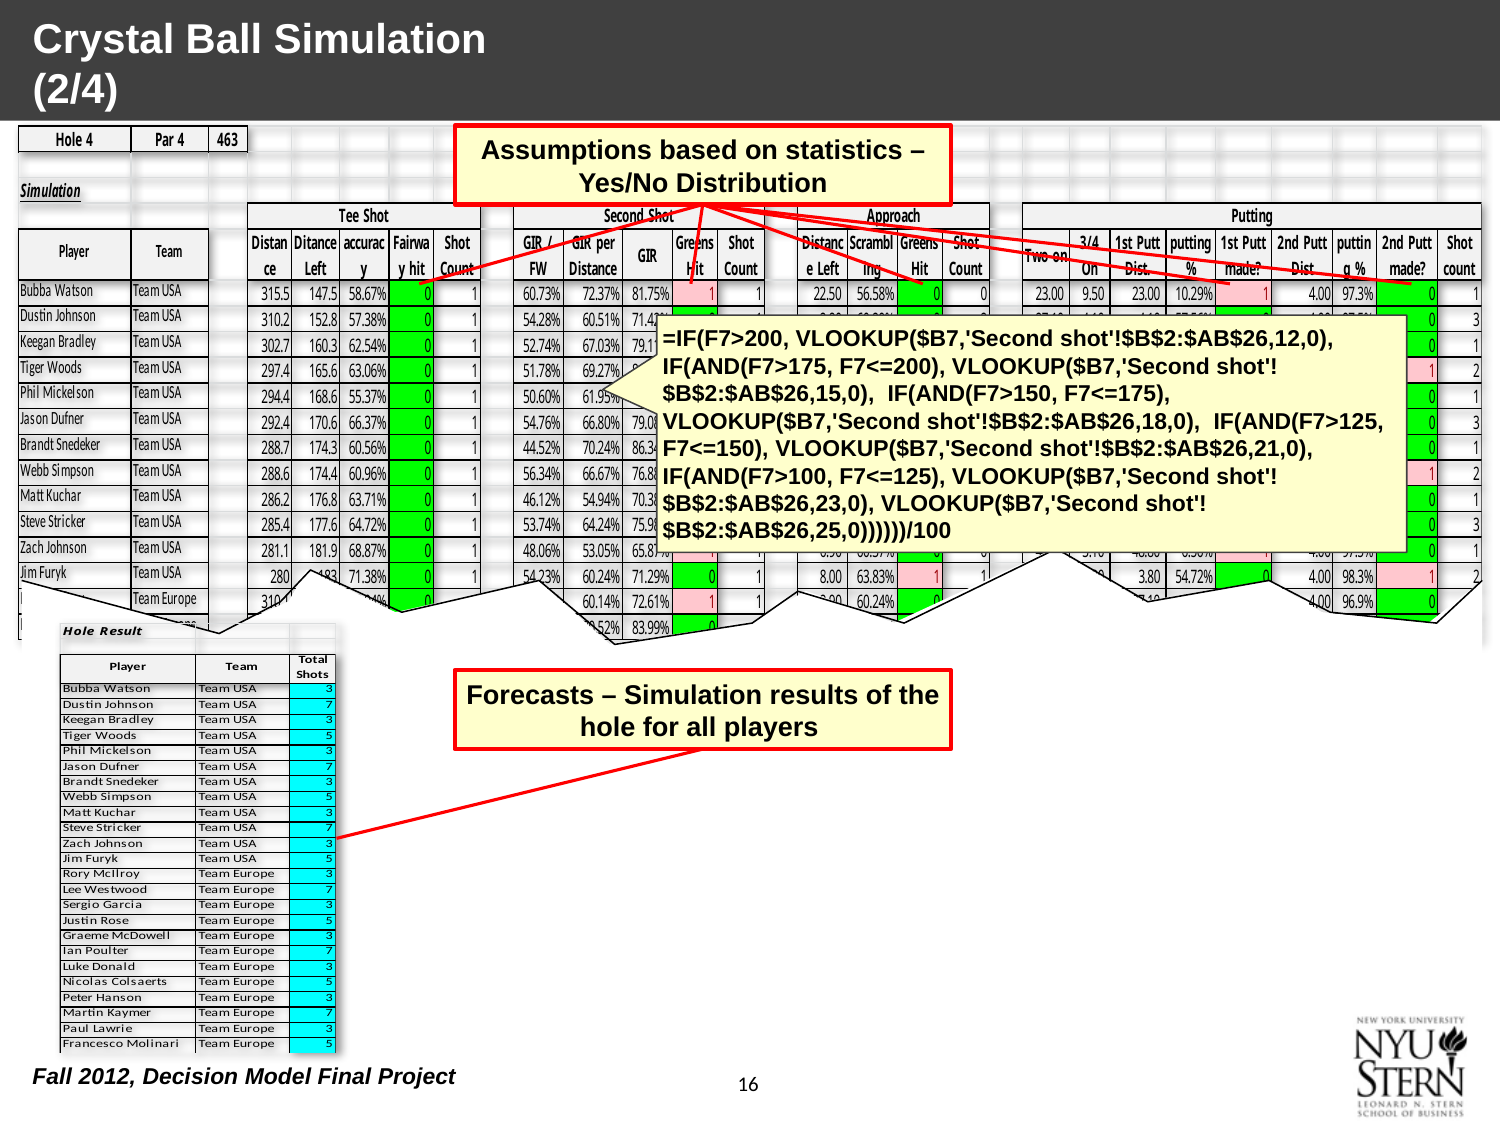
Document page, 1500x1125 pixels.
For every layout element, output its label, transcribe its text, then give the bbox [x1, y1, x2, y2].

picture [1412, 125, 1483, 548]
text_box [1416, 548, 1483, 698]
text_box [336, 125, 1412, 839]
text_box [21, 548, 331, 698]
picture [59, 622, 337, 1054]
title Crystal Ball Simulation (2/4) [17, 28, 503, 95]
picture [1352, 1014, 1468, 1121]
picture [17, 125, 336, 640]
